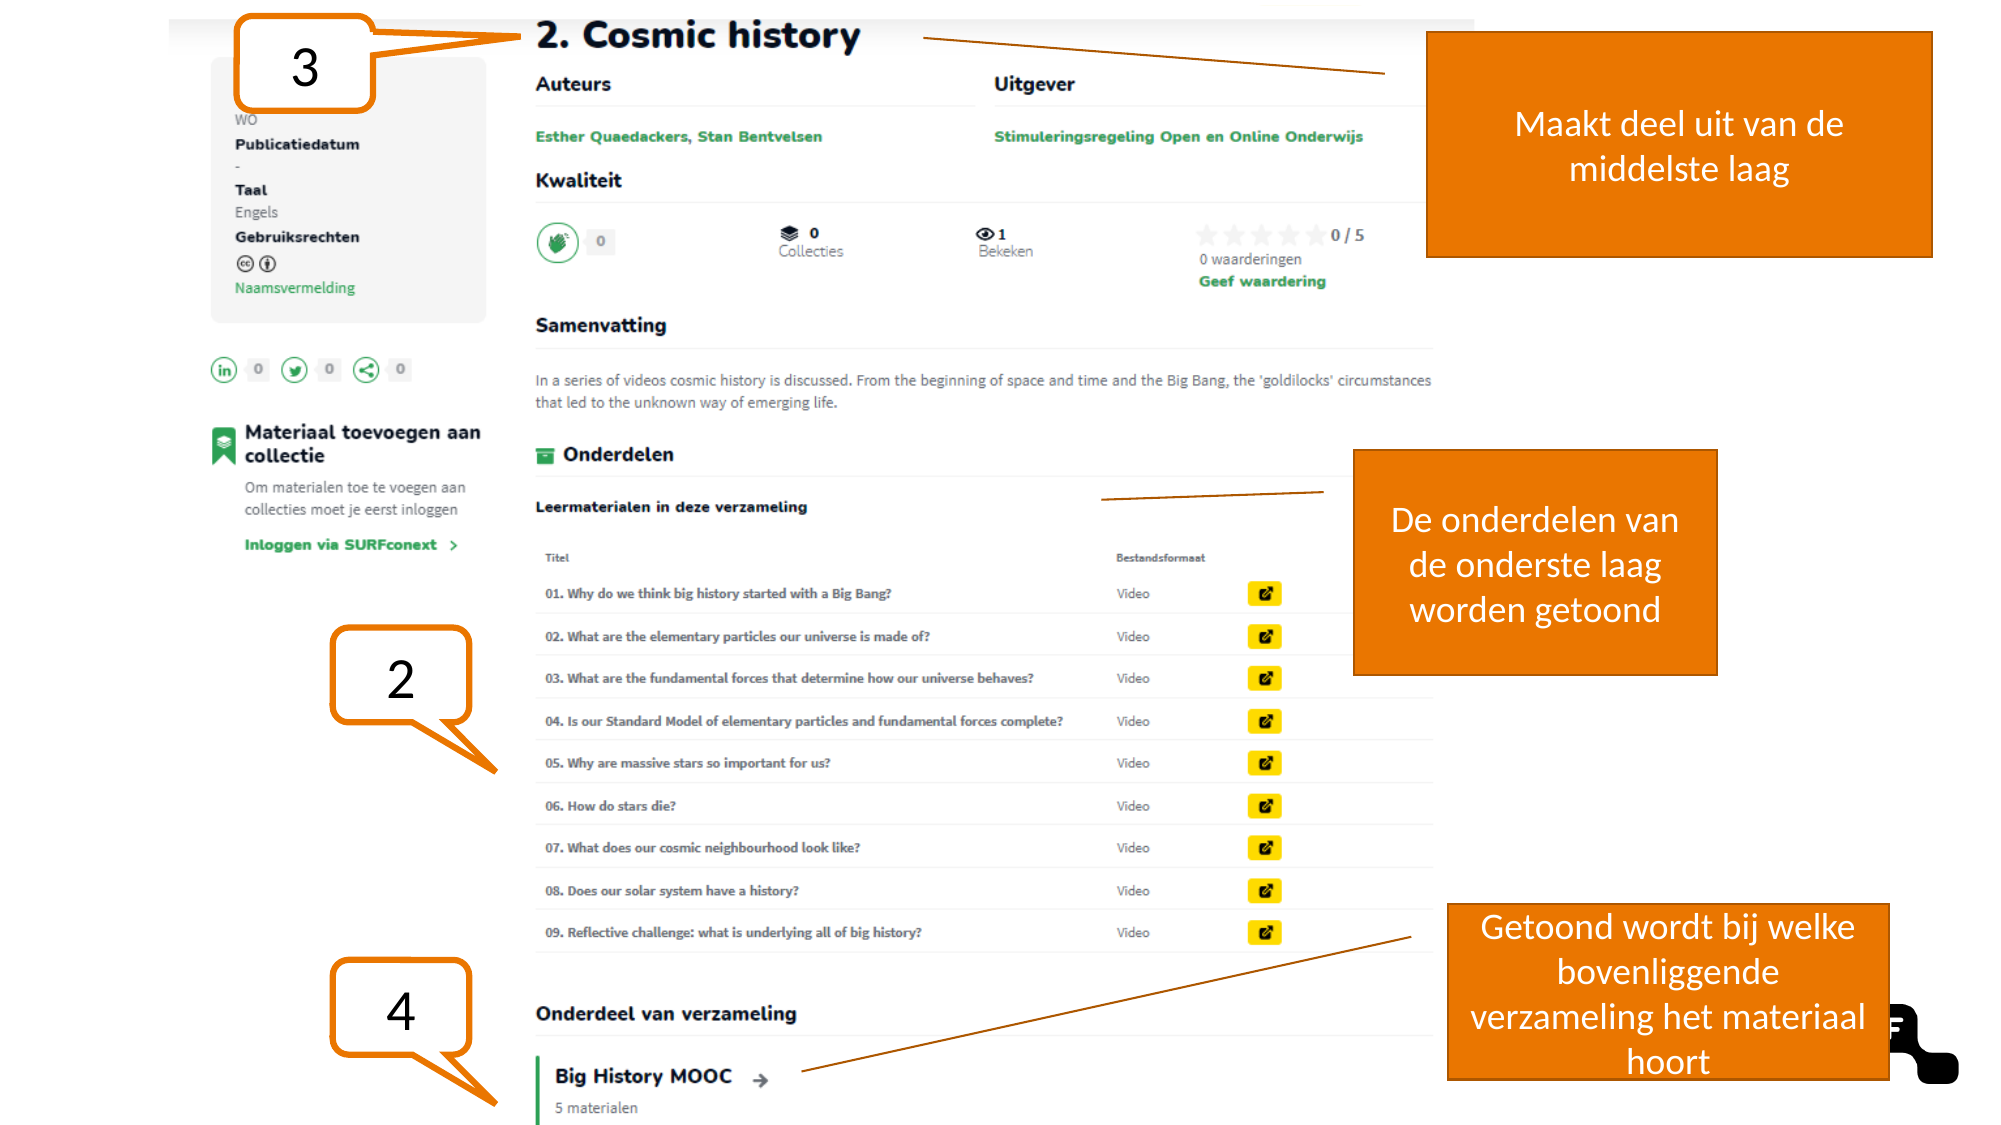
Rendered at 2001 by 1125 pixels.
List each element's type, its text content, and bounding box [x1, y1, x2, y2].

text_box De onderdelen van de onderste laag worden getoond [1475, 449, 1718, 676]
text_box Maakt deel uit van de middelste laag [1475, 31, 1933, 258]
picture [1802, 1004, 1959, 1084]
picture [168, 5, 1475, 1125]
text_box Getoond wordt bij welke bovenliggende verzameling het materiaal hoort [1475, 903, 1890, 1081]
